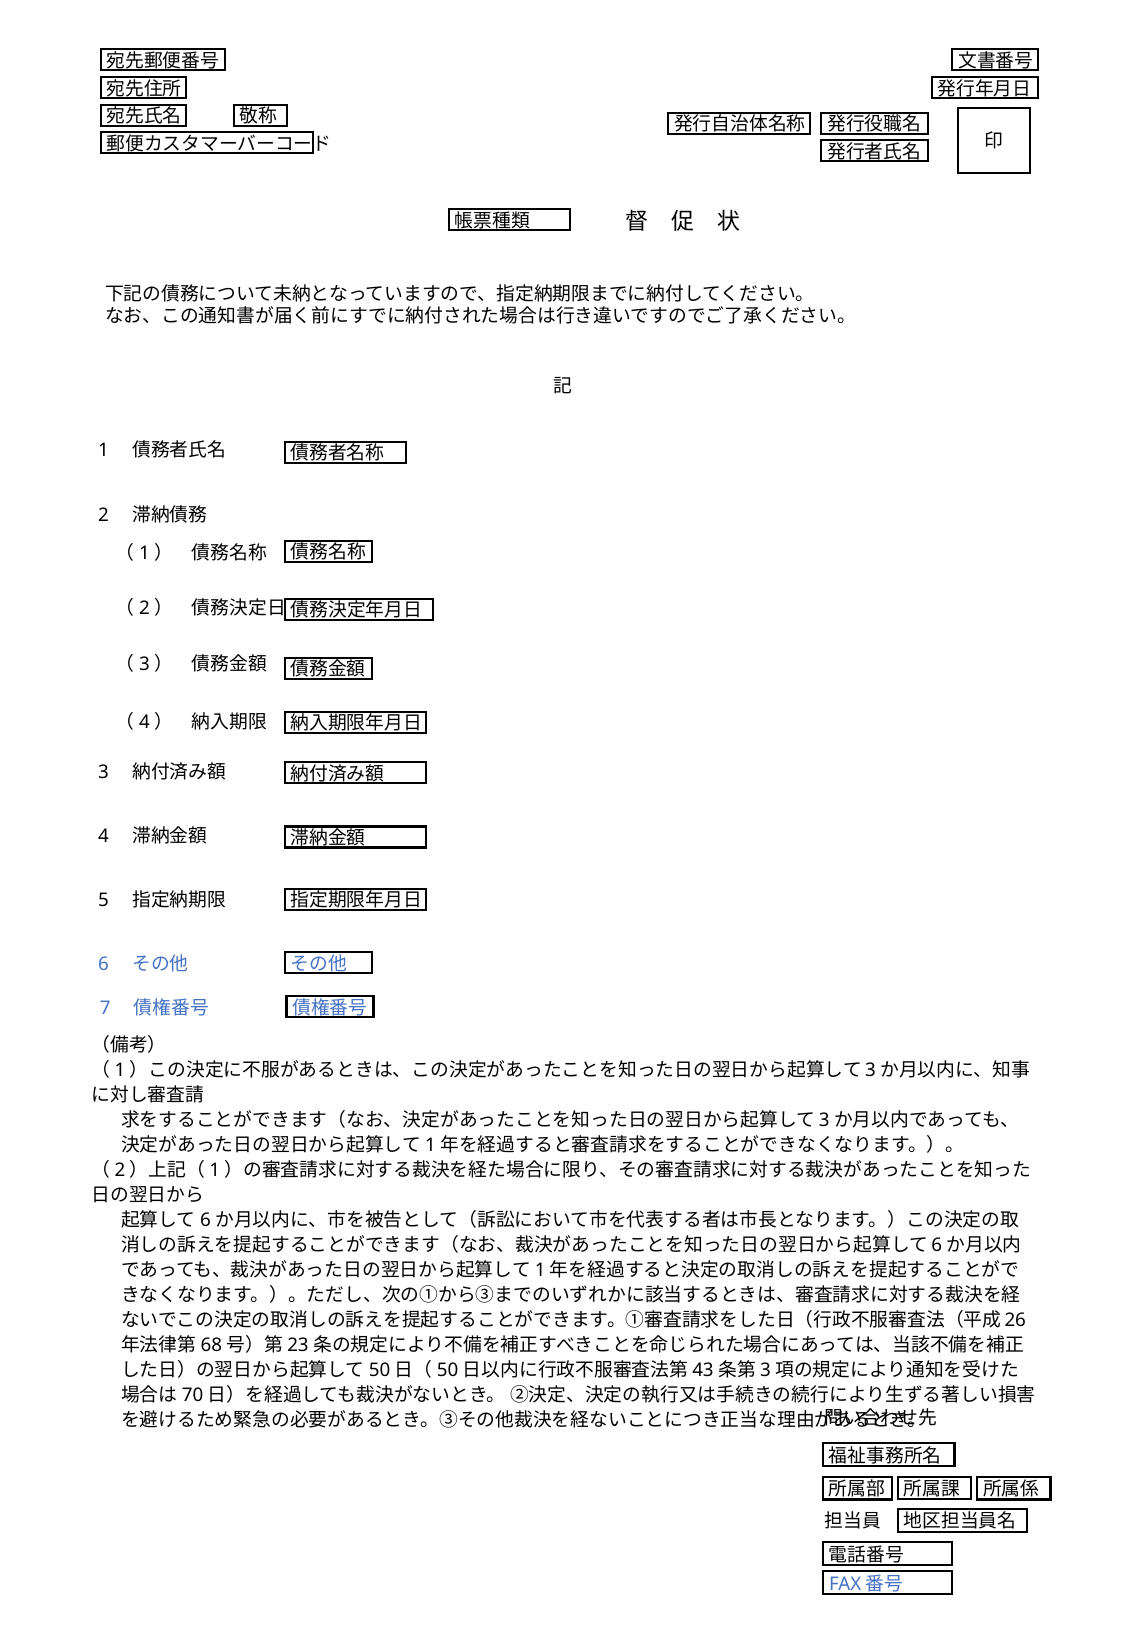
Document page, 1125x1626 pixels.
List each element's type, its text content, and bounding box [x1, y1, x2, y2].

text_box 7 債権番号 [84, 988, 1023, 1026]
text_box 1 債務者氏名 [83, 430, 1022, 469]
text_box 5 指定納期限 [83, 880, 1022, 919]
text_box 債務者名称 [284, 441, 407, 464]
text_box 納付済み額 [284, 761, 427, 784]
text_box 債務金額 [284, 657, 373, 680]
text_box （4） 納入期限 [100, 701, 1040, 740]
text_box （3） 債務金額 [100, 644, 1040, 682]
text_box 記 [90, 366, 1035, 404]
text_box その他 [284, 951, 373, 974]
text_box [809, 1398, 1051, 1594]
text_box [668, 49, 1038, 174]
text_box 督 促 状 [84, 198, 1030, 242]
text_box 3 納付済み額 [83, 752, 1022, 790]
text_box 滞納金額 [284, 825, 427, 849]
text_box 2 滞納債務 [83, 494, 1022, 533]
text_box （2） 債務決定日 [100, 587, 1040, 626]
text_box 帳票種類 [448, 208, 571, 231]
text_box 指定期限年月日 [284, 888, 427, 911]
text_box （1） 債務名称 [100, 532, 1040, 571]
text_box 債務決定年月日 [284, 598, 434, 621]
text_box 6 その他 [83, 944, 1022, 983]
text_box 4 滞納金額 [83, 816, 1022, 854]
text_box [100, 49, 314, 154]
text_box （備考） （1）この決定に不服があるときは、この決定があったことを知った日の翌日から起算して3か月以内に、知事に対し審査請 求をすることができます（なお、決定があったことを知った日の翌日から起算して3か月以内であっても、決定があった日の翌日から起算して1年を経過すると審査請求をすることができなくなります。）。 （2）上記（1）の審査請求に対する裁決を経た場合に限り、その審査請求に対する裁決があったことを知った日の翌日から 起算して6か月以内に、市を被告として（訴訟において市を代表する者は市長となります。）この決定の取消しの訴えを提起することができます（なお、裁決があったことを知った日の翌日から起算して6か月以内であっても、裁決があった日の翌日から起算して1年を経過すると決定の取消しの訴えを提起することができなくなります。）。ただし、次の①から③までのいずれかに該当するときは、審査請求に対する裁決を経ないでこの決定の取消しの訴えを提起することができます。①審査請求をした日（行政不服審査法（平成26年法律第68号）第23条の規定により不備を補正すべきことを命じられた場合にあっては、当該不備を補正した日）の翌日から起算して50日（50日以内に行政不服審査法第43条第3項の規定により通知を受けた場合は70日）を経過しても裁決がないとき。 ②決定、決定の執行又は手続きの続行により生ずる著しい損害を避けるため緊急の必要があるとき。③その他裁決を経ないことにつき正当な理由があるとき。 [91, 1030, 1037, 1431]
text_box 債権番号 [285, 995, 375, 1018]
text_box 債務名称 [284, 540, 373, 563]
text_box 納入期限年月日 [284, 711, 427, 734]
text_box 下記の債務について未納となっていますので、指定納期限までに納付してください。 なお、この通知書が届く前にすでに納付された場合は行き違いですのでご了承ください。 [90, 274, 1035, 334]
